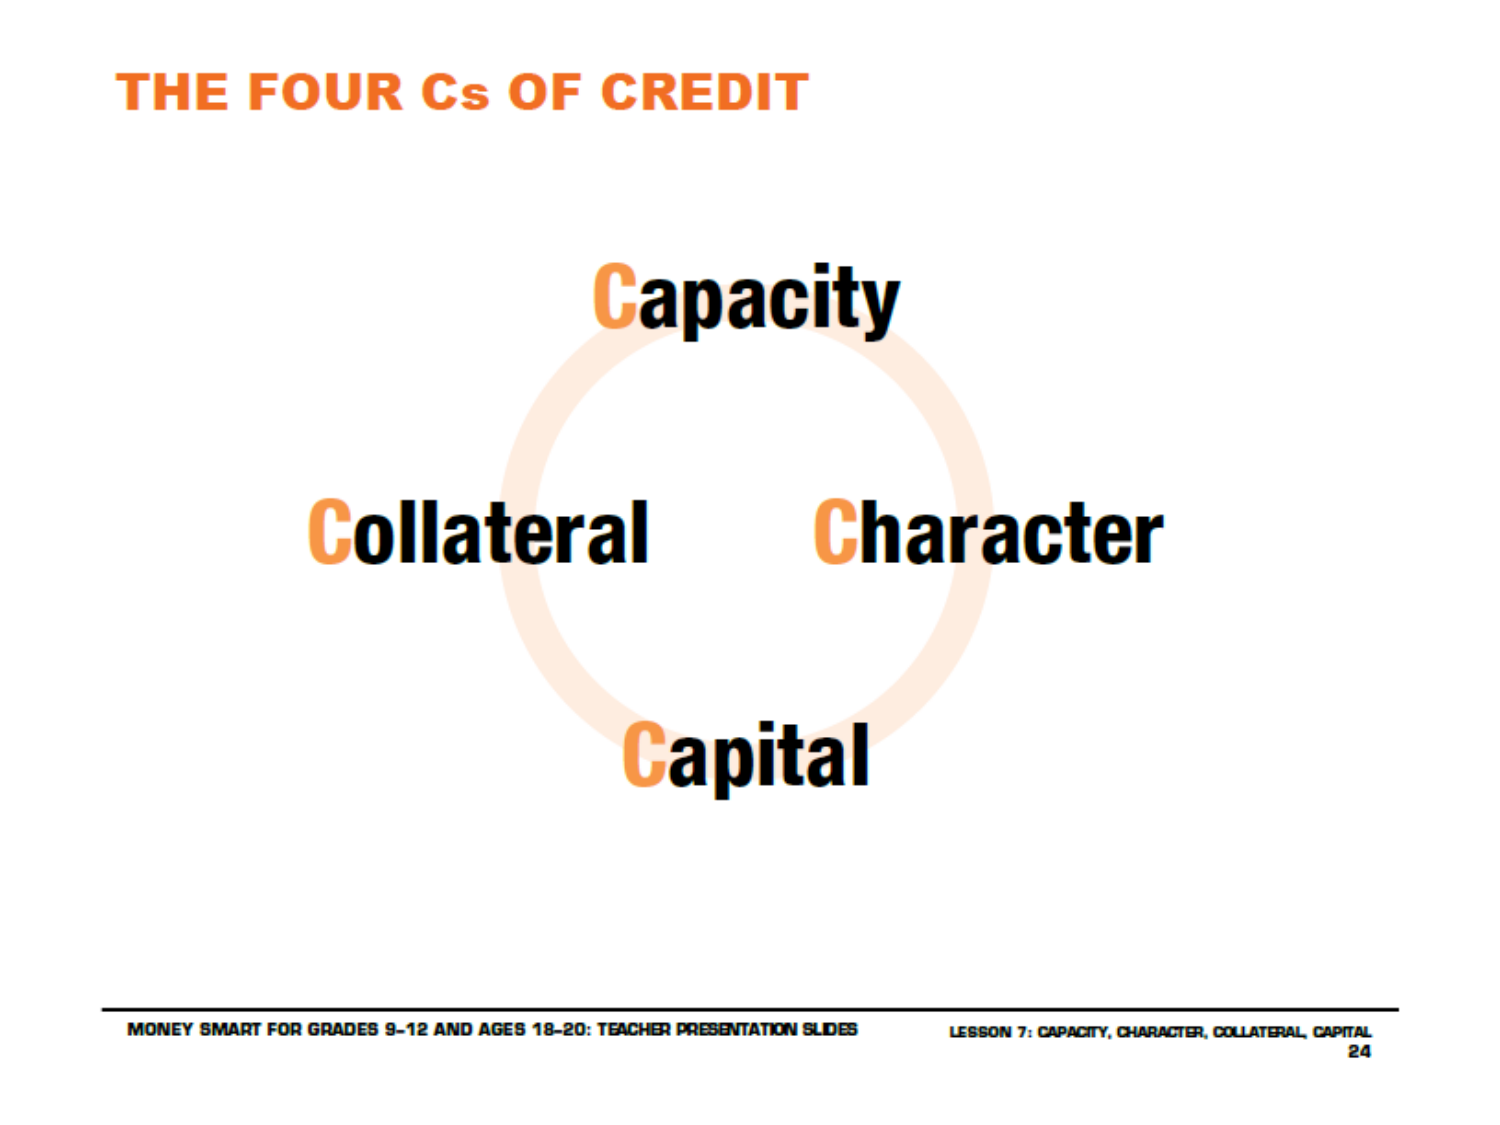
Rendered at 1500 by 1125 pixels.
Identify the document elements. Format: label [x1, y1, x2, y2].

picture [74, 22, 1438, 1093]
